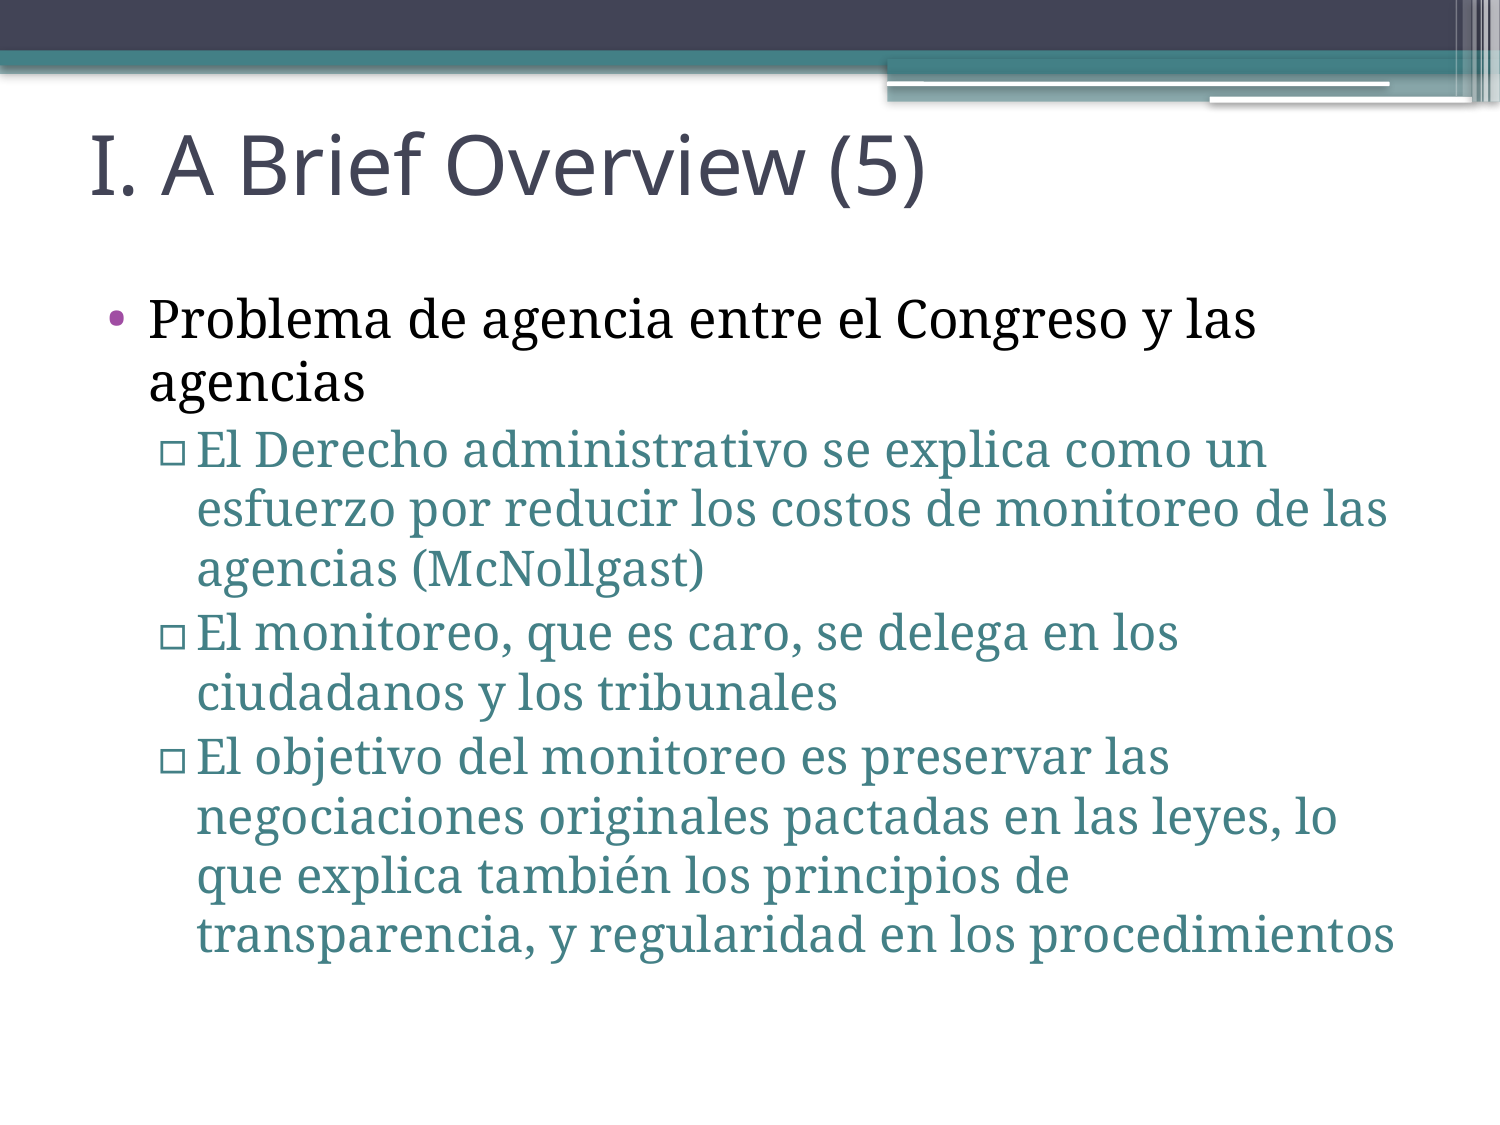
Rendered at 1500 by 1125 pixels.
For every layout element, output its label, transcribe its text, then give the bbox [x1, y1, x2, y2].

list Problema de agencia entre el Congreso y las agencias El Derecho administrativo se explica como un esfuerzo por reducir los costos de monitoreo de las agencias (McNollgast) El monitoreo, que es caro, se delega en los ciudadanos y los tribunales El objetivo del monitoreo es preservar las negociaciones originales pactadas en las leyes, lo que explica también los principios de transparencia, y regularidad en los procedimientos [75, 277, 1425, 988]
title I. A Brief Overview (5) [75, 75, 1425, 250]
